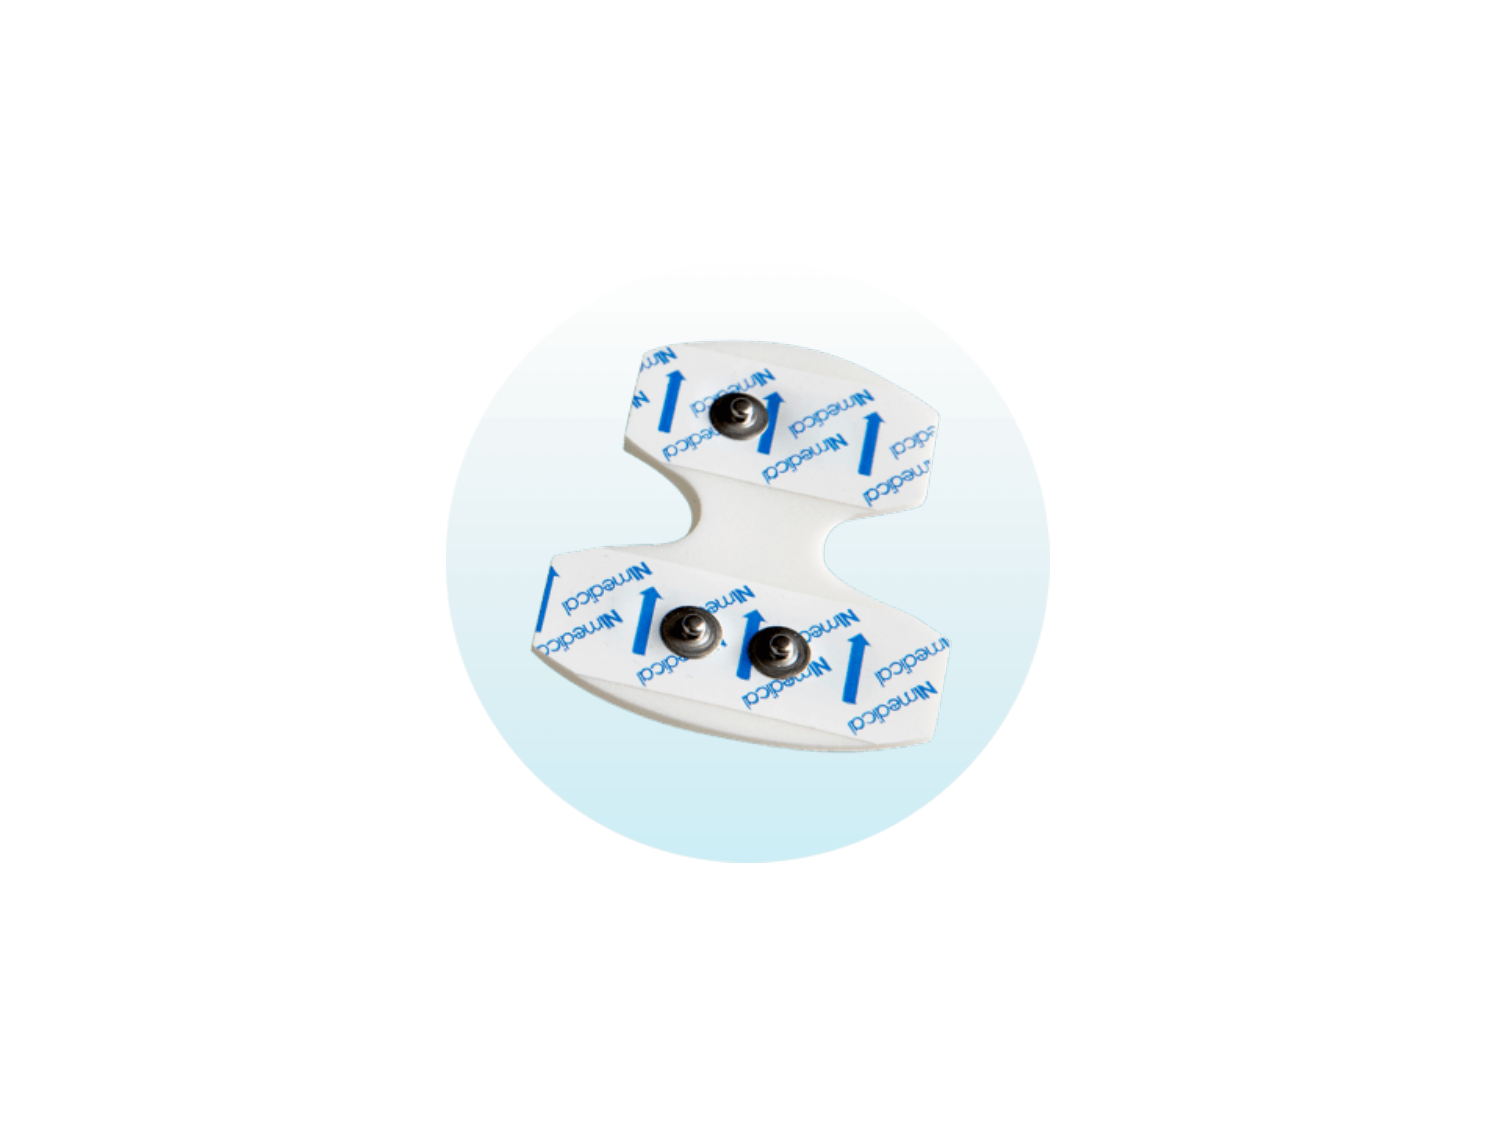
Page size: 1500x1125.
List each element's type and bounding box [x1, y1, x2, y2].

picture [446, 265, 1051, 863]
